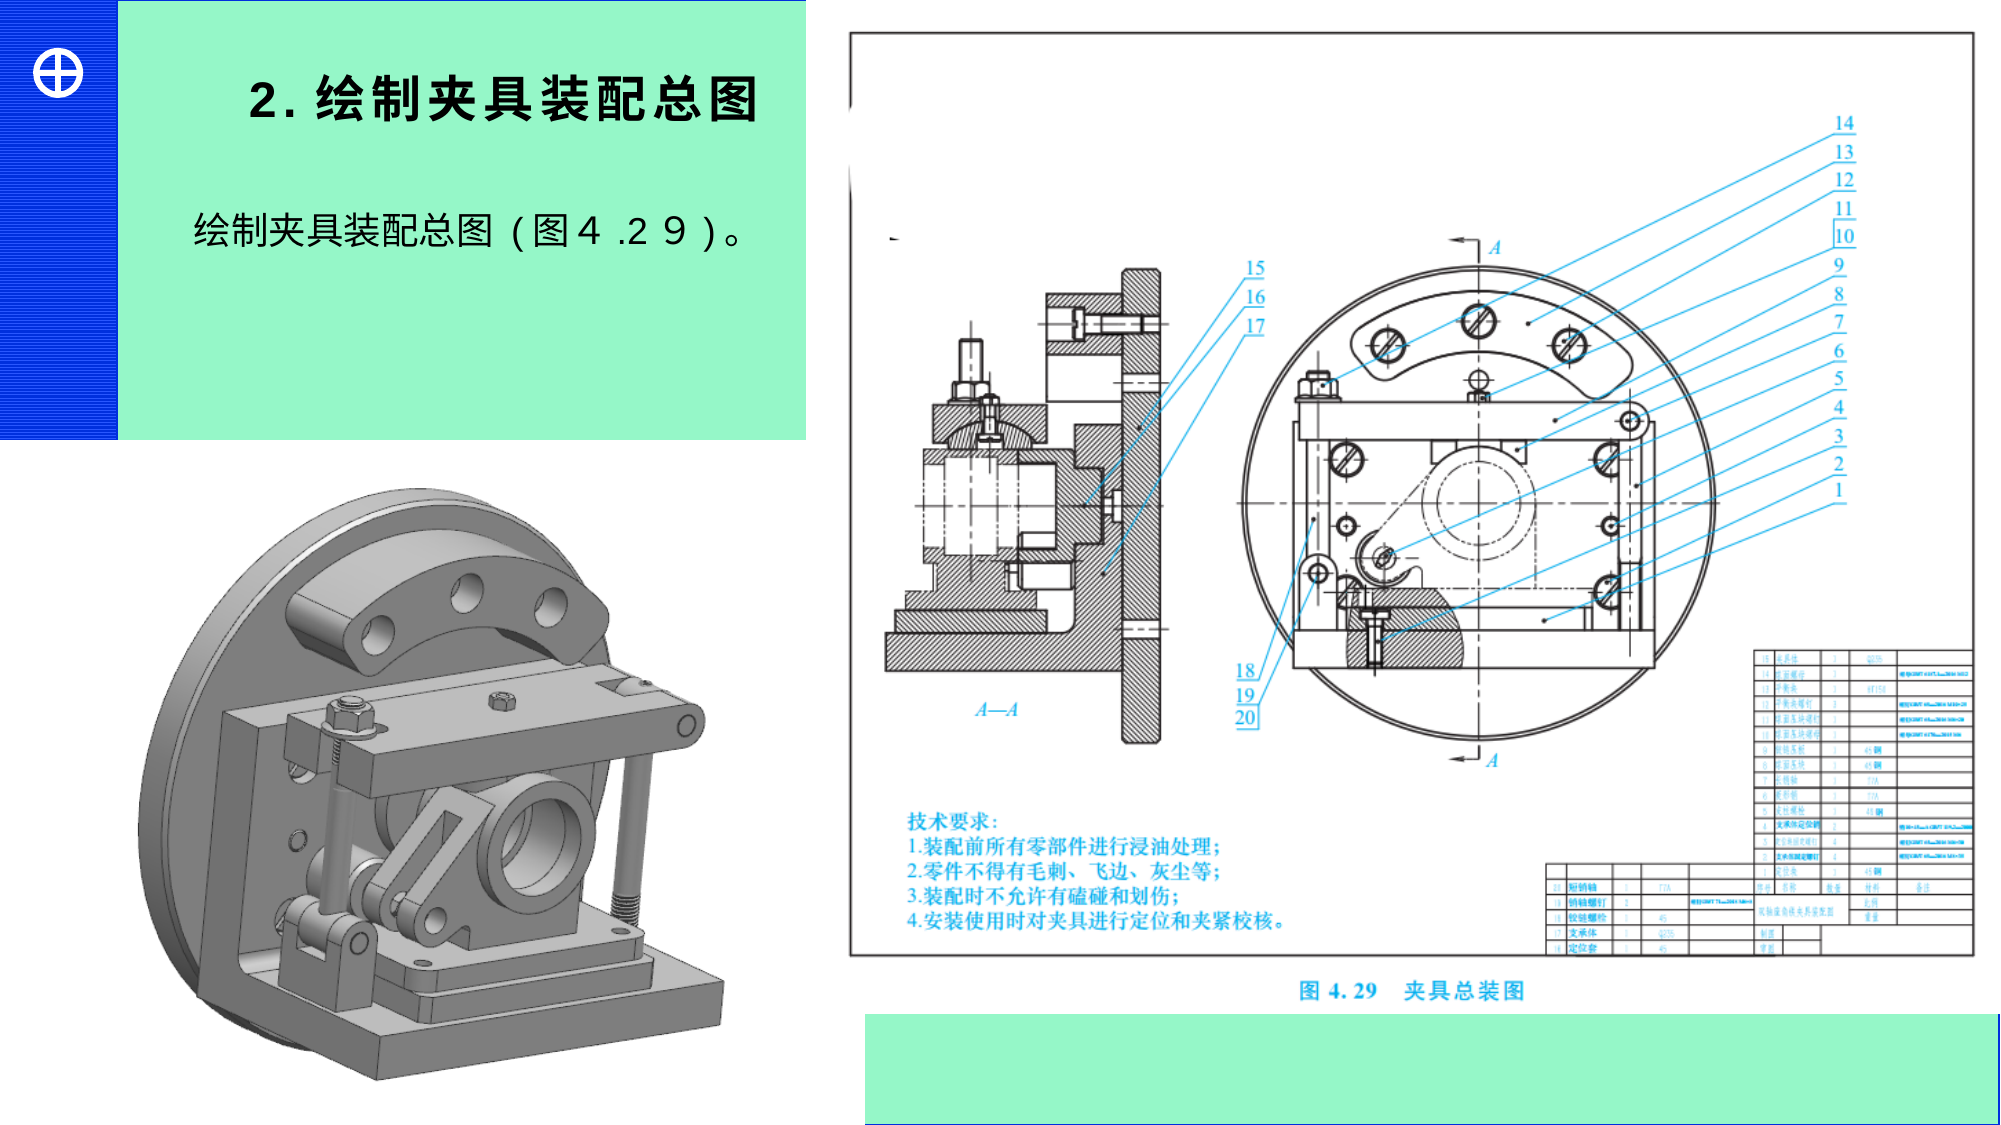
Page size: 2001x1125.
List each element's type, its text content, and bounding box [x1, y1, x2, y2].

text_box 2.绘制夹具装配总图 [126, 18, 805, 140]
text_box 绘制夹具装配总图 (图４.2９)。 [178, 199, 805, 260]
picture [0, 0, 2000, 1125]
